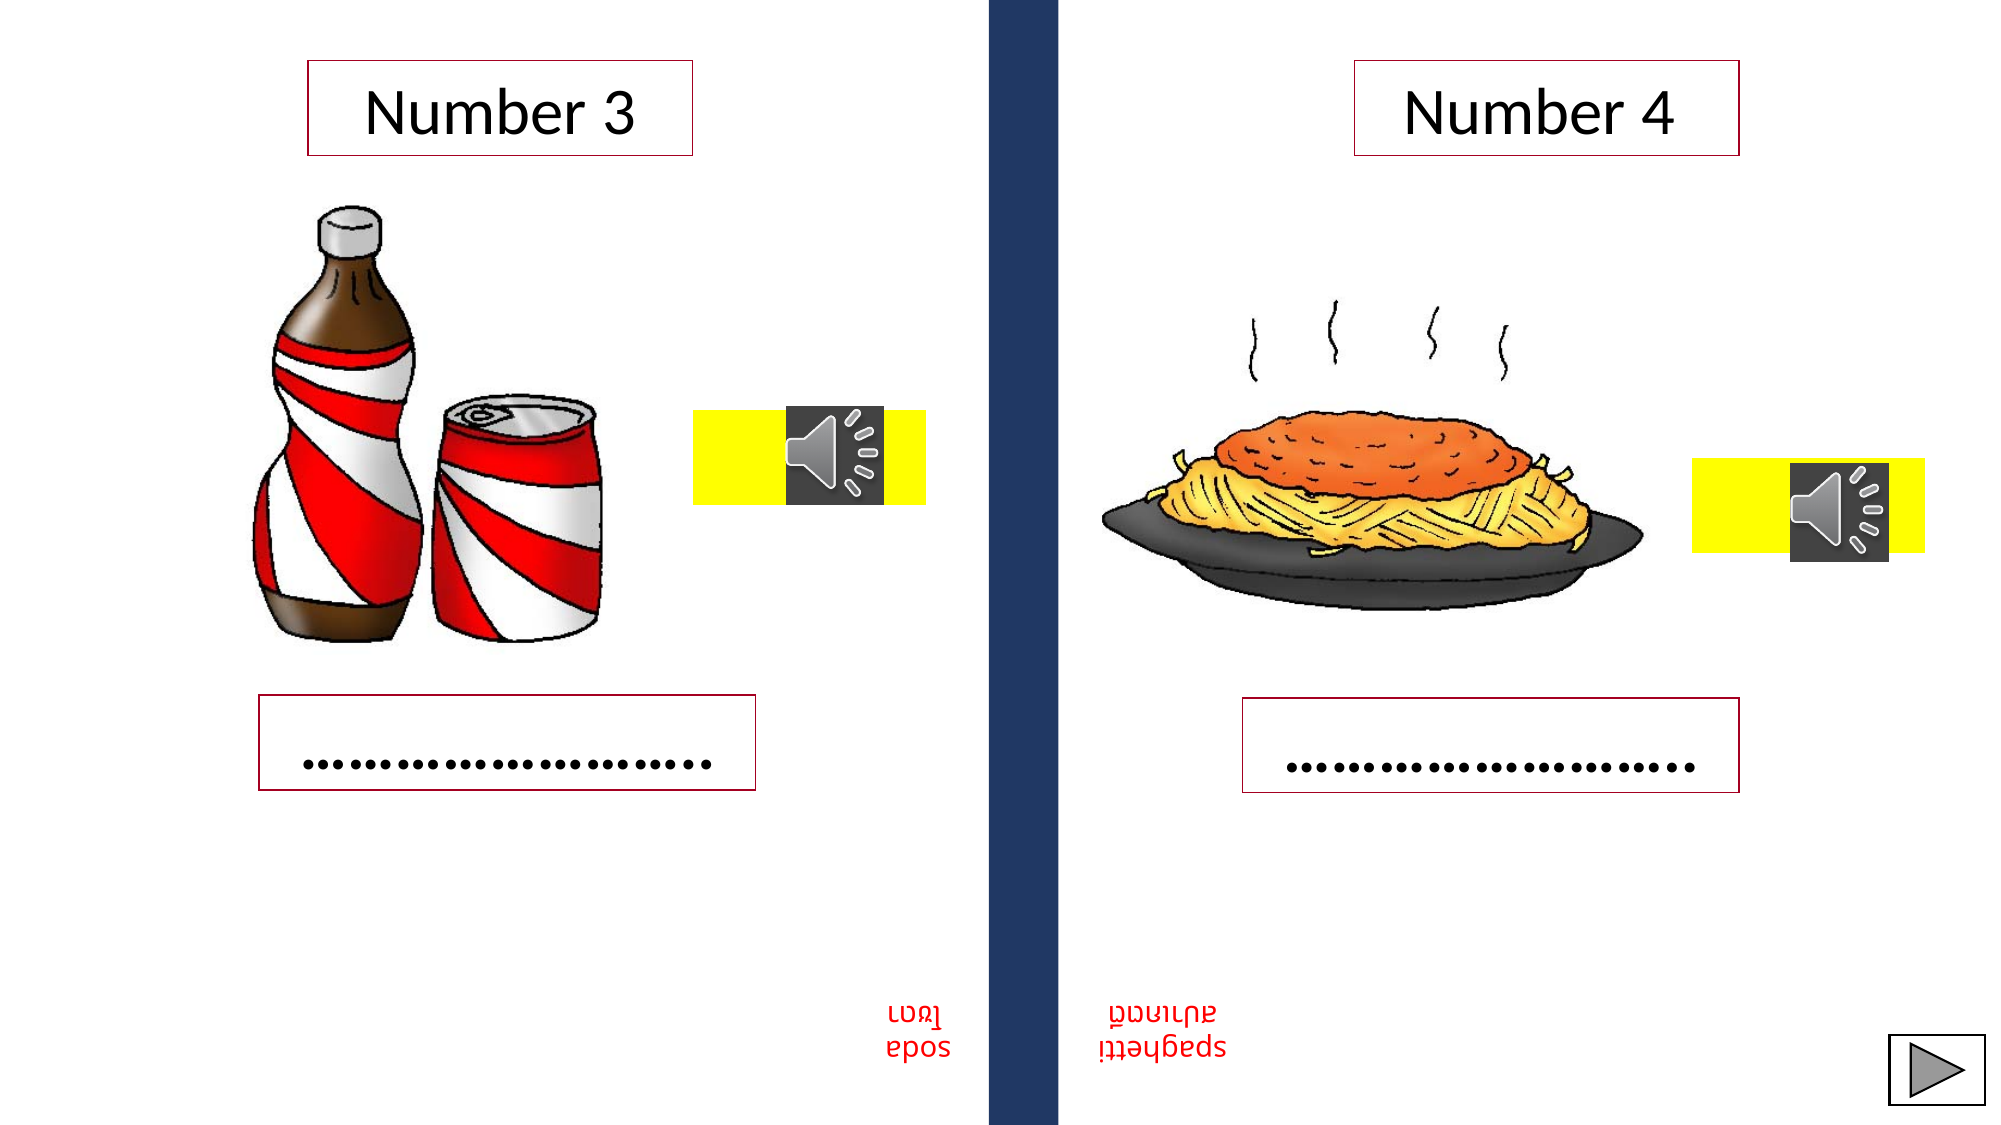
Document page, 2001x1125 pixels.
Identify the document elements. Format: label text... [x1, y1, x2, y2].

text_box soda โซดา [850, 993, 978, 1078]
table_header [1692, 458, 1925, 553]
text_box [988, 0, 1059, 1125]
text_box Number 4 [1354, 60, 1739, 156]
picture [784, 405, 885, 506]
table_header [885, 410, 926, 505]
text_box spaghetti สปาเกตตี [1082, 993, 1243, 1078]
text_box …………………….. [259, 695, 756, 790]
text_box …………………….. [1242, 697, 1739, 793]
text_box [1888, 1034, 1986, 1106]
picture [1789, 462, 1890, 563]
picture [1076, 279, 1674, 636]
picture [217, 196, 623, 655]
table_header [693, 410, 784, 505]
text_box Number 3 [308, 60, 693, 156]
